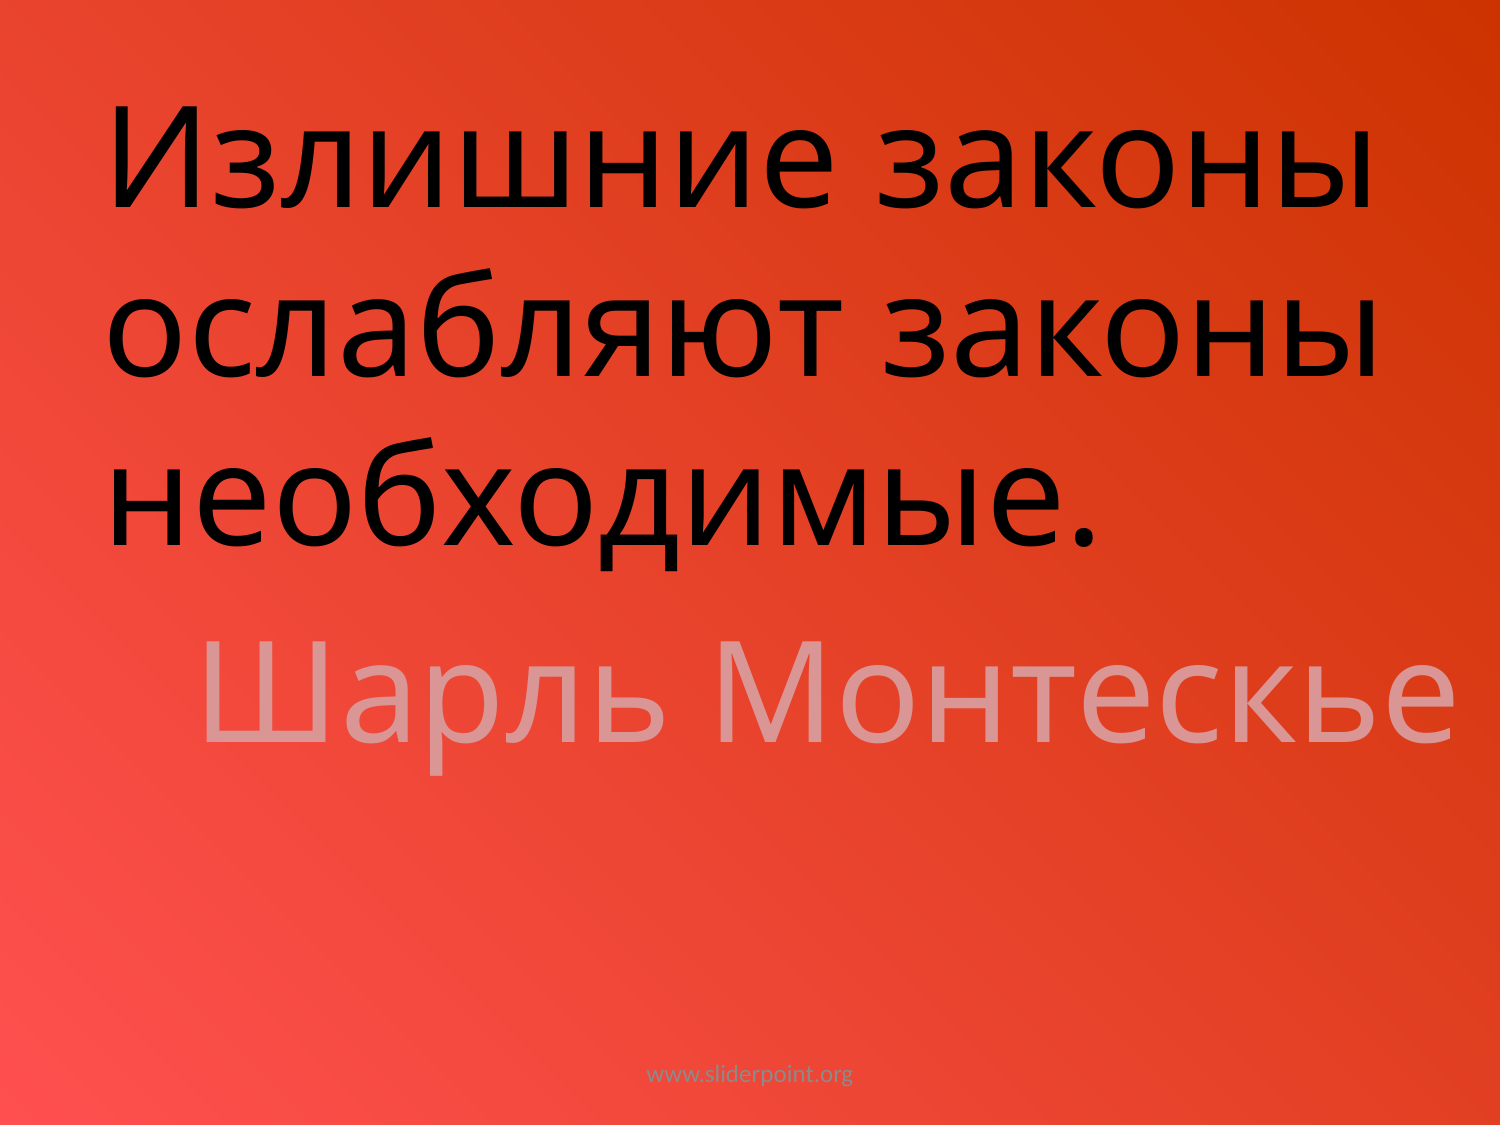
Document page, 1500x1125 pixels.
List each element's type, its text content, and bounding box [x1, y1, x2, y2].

list Излишние законы ослабляют законы необходимые. Шарль Монтескье [35, 58, 1477, 1067]
footer www.sliderpoint.org [512, 1042, 988, 1103]
